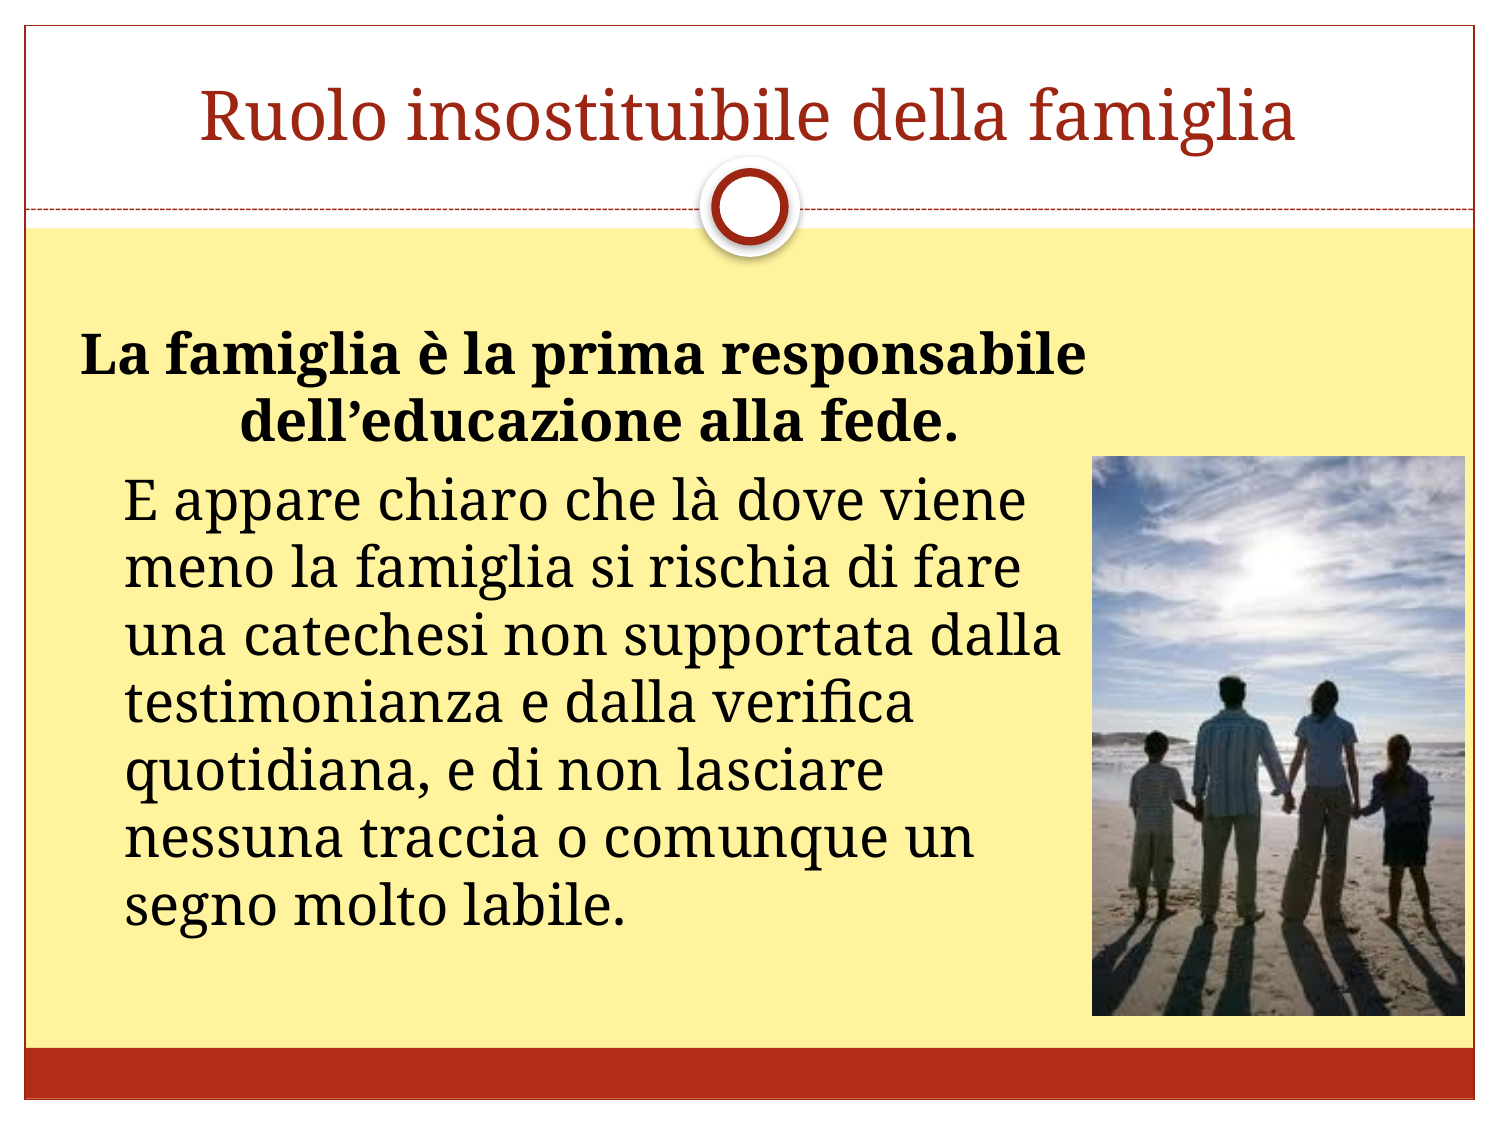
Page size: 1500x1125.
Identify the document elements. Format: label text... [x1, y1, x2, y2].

title Ruolo insostituibile della famiglia [49, 37, 1450, 162]
picture [1092, 455, 1465, 1016]
list La famiglia è la prima responsabile dell’educazione alla fede. E appare chiaro che là dove viene meno la famiglia si rischia di fare una catechesi non supportata dalla testimonianza e dalla verifica quotidiana, e di non lasciare nessuna traccia o comunque un segno molto labile. [64, 231, 1105, 982]
